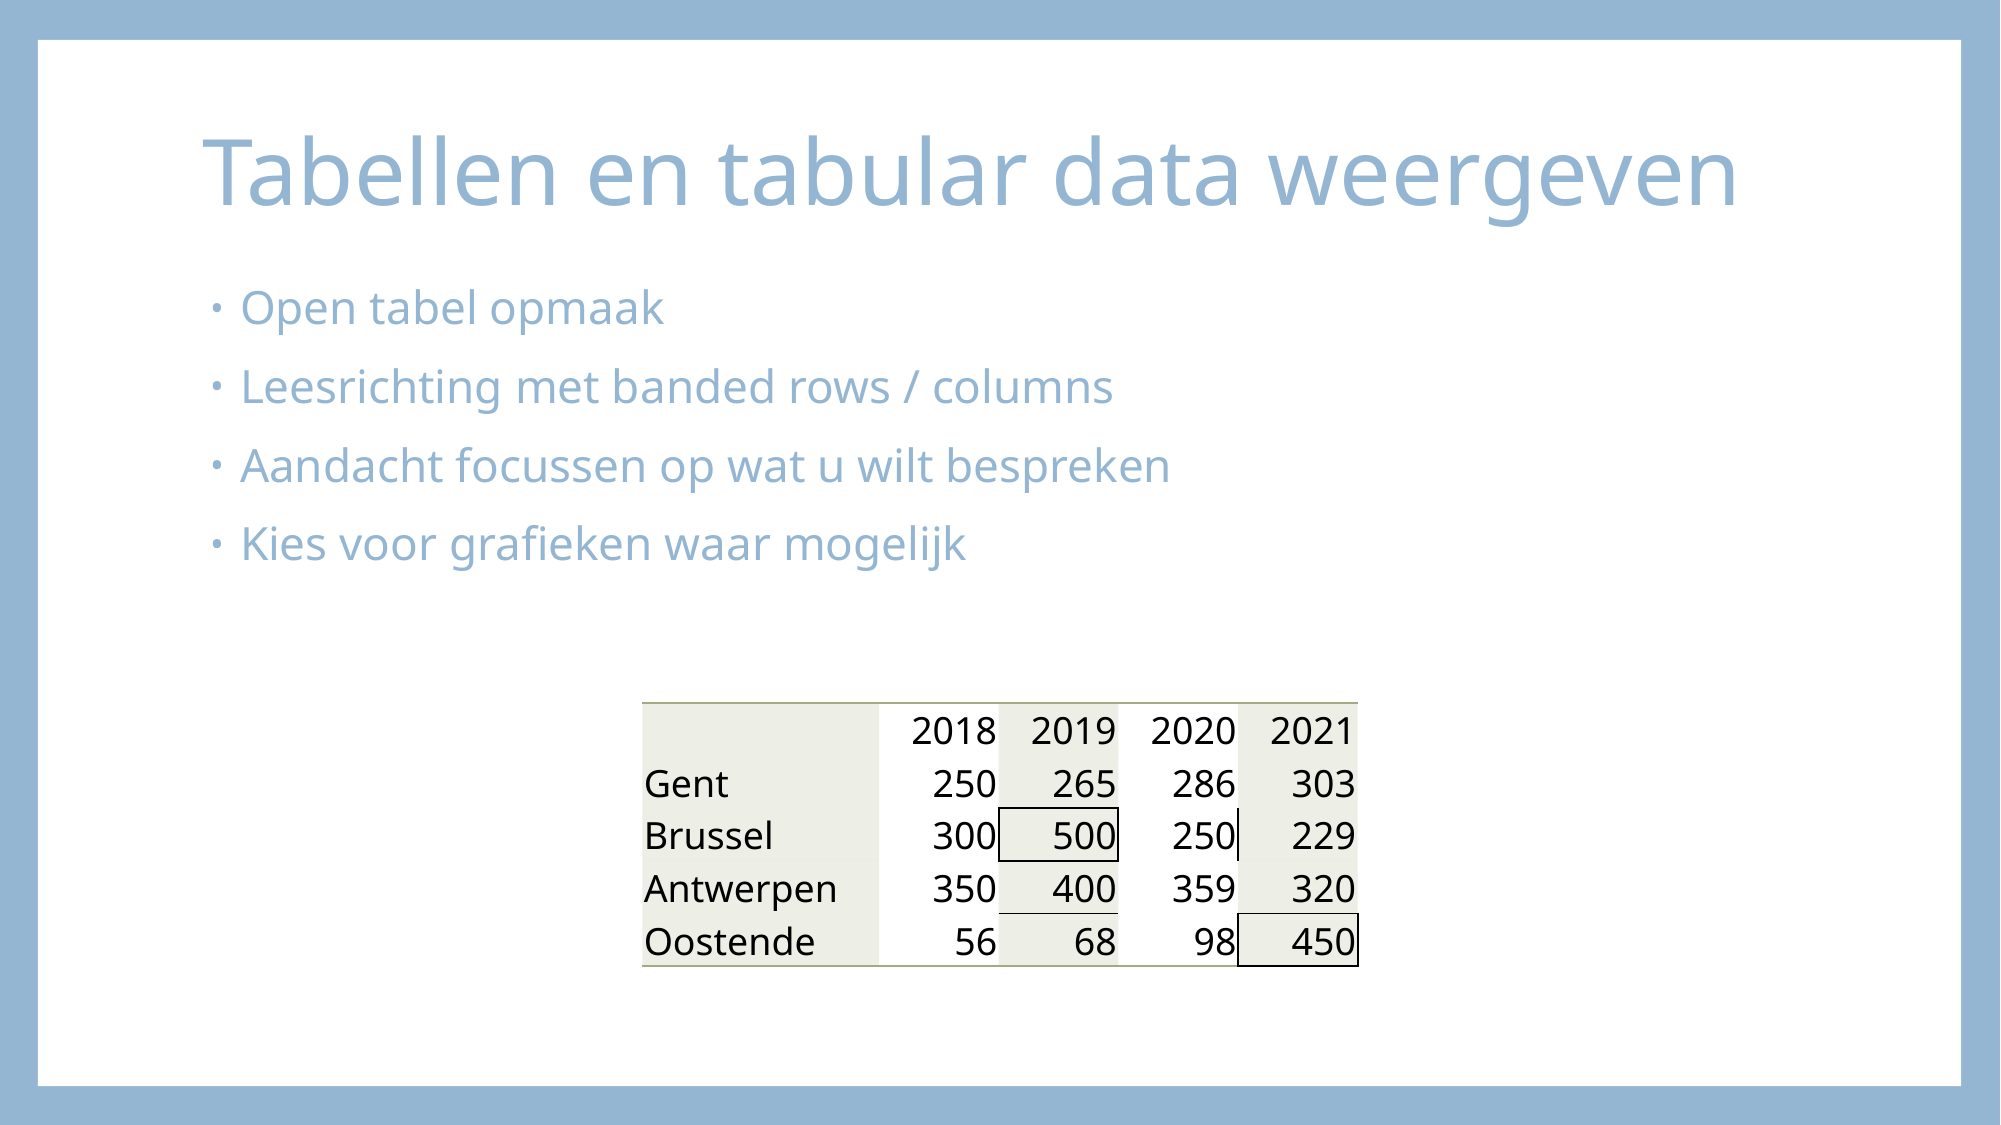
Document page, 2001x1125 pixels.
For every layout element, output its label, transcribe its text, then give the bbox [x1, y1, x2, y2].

table_cell 229 [1239, 808, 1358, 861]
table_cell 350 [879, 861, 999, 914]
table_cell 56 [879, 914, 999, 965]
table_cell 250 [879, 756, 999, 808]
table_cell 265 [999, 756, 1118, 807]
table_cell Brussel [642, 808, 879, 861]
table_cell 303 [1238, 756, 1358, 808]
table_cell 400 [999, 862, 1118, 913]
table_cell Antwerpen [642, 861, 879, 914]
table_header 2020 [1118, 704, 1238, 756]
table_cell 300 [879, 808, 998, 861]
table_cell 98 [1118, 914, 1237, 965]
table_cell 320 [1238, 861, 1358, 913]
table_cell 500 [1000, 809, 1117, 860]
title Tabellen en tabular data weergeven [187, 99, 1808, 252]
list Open tabel opmaak Leesrichting met banded rows / columns Aandacht focussen op wat u wilt bespreken Kies voor grafieken waar mogelijk [187, 278, 1808, 1000]
table_cell 68 [999, 914, 1118, 965]
table_header 2018 [879, 704, 999, 756]
table_header 2019 [999, 704, 1118, 756]
table_cell 286 [1118, 756, 1238, 808]
table_header 2021 [1238, 704, 1358, 756]
table_cell 359 [1118, 861, 1238, 914]
table_cell 450 [1239, 914, 1357, 965]
table_header [642, 704, 879, 756]
table_cell Gent [642, 756, 879, 808]
table_cell 250 [1119, 808, 1237, 861]
table_cell Oostende [642, 914, 879, 965]
